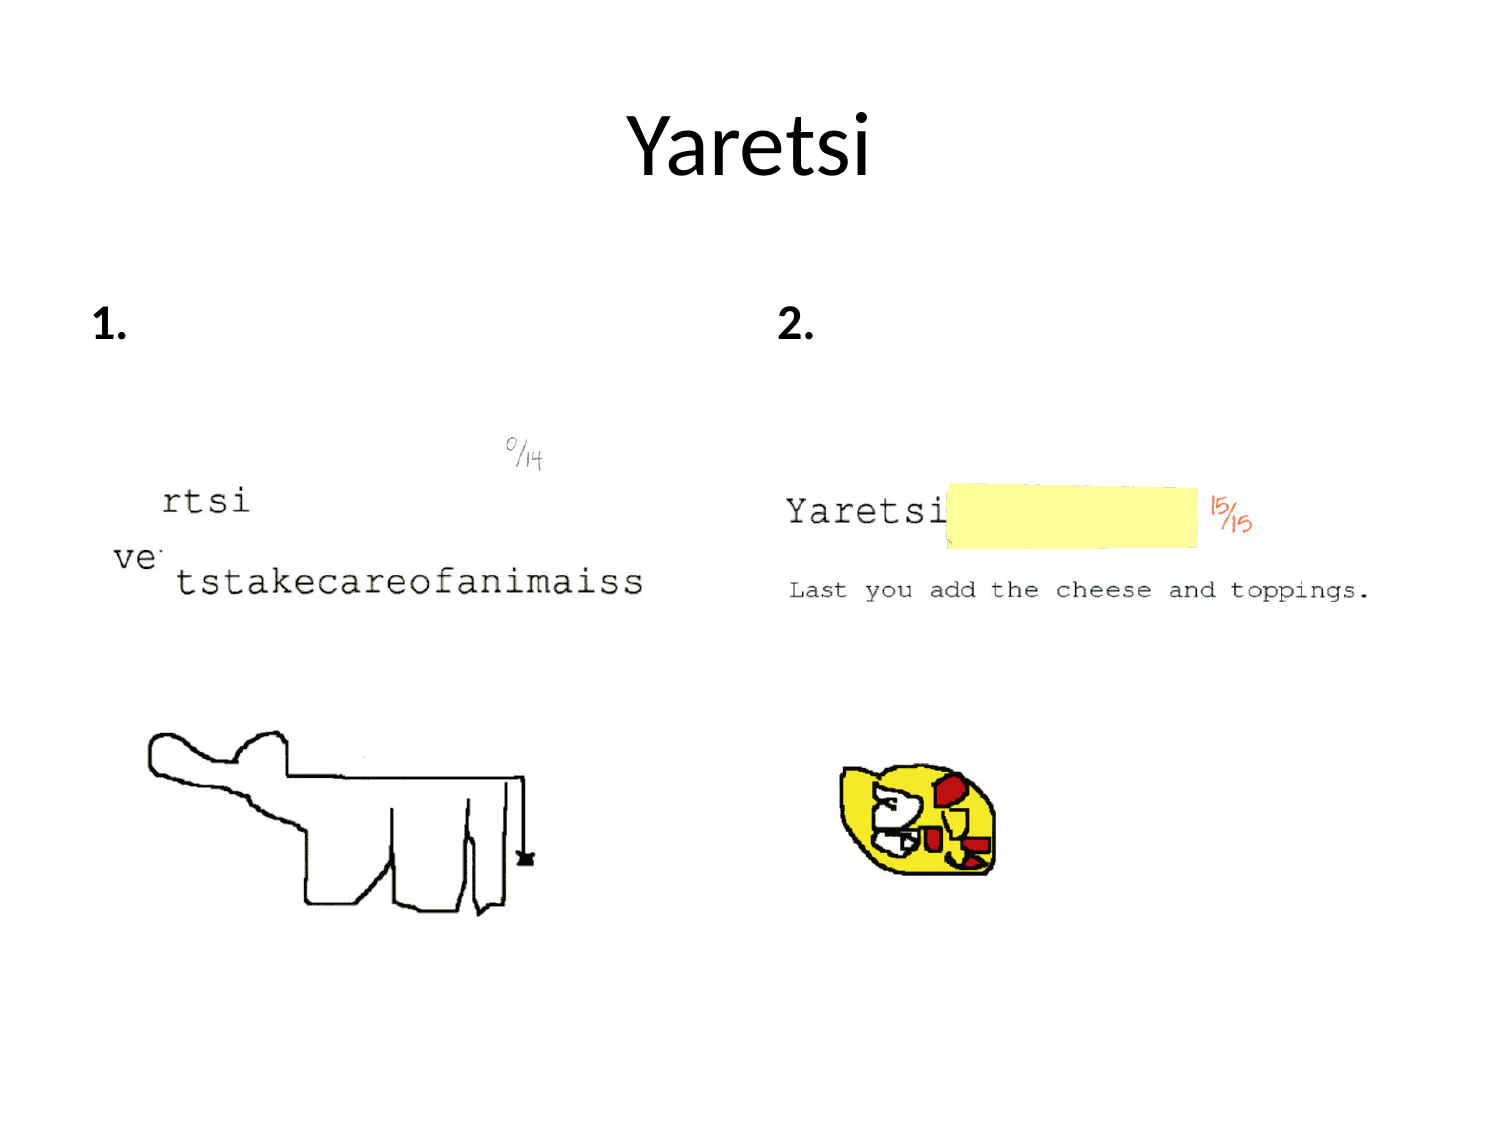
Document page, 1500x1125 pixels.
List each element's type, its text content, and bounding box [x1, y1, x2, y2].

title Yaretsi [75, 45, 1425, 233]
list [74, 425, 738, 936]
list 2. [761, 251, 1425, 357]
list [761, 425, 1426, 936]
list 1. [75, 251, 738, 357]
